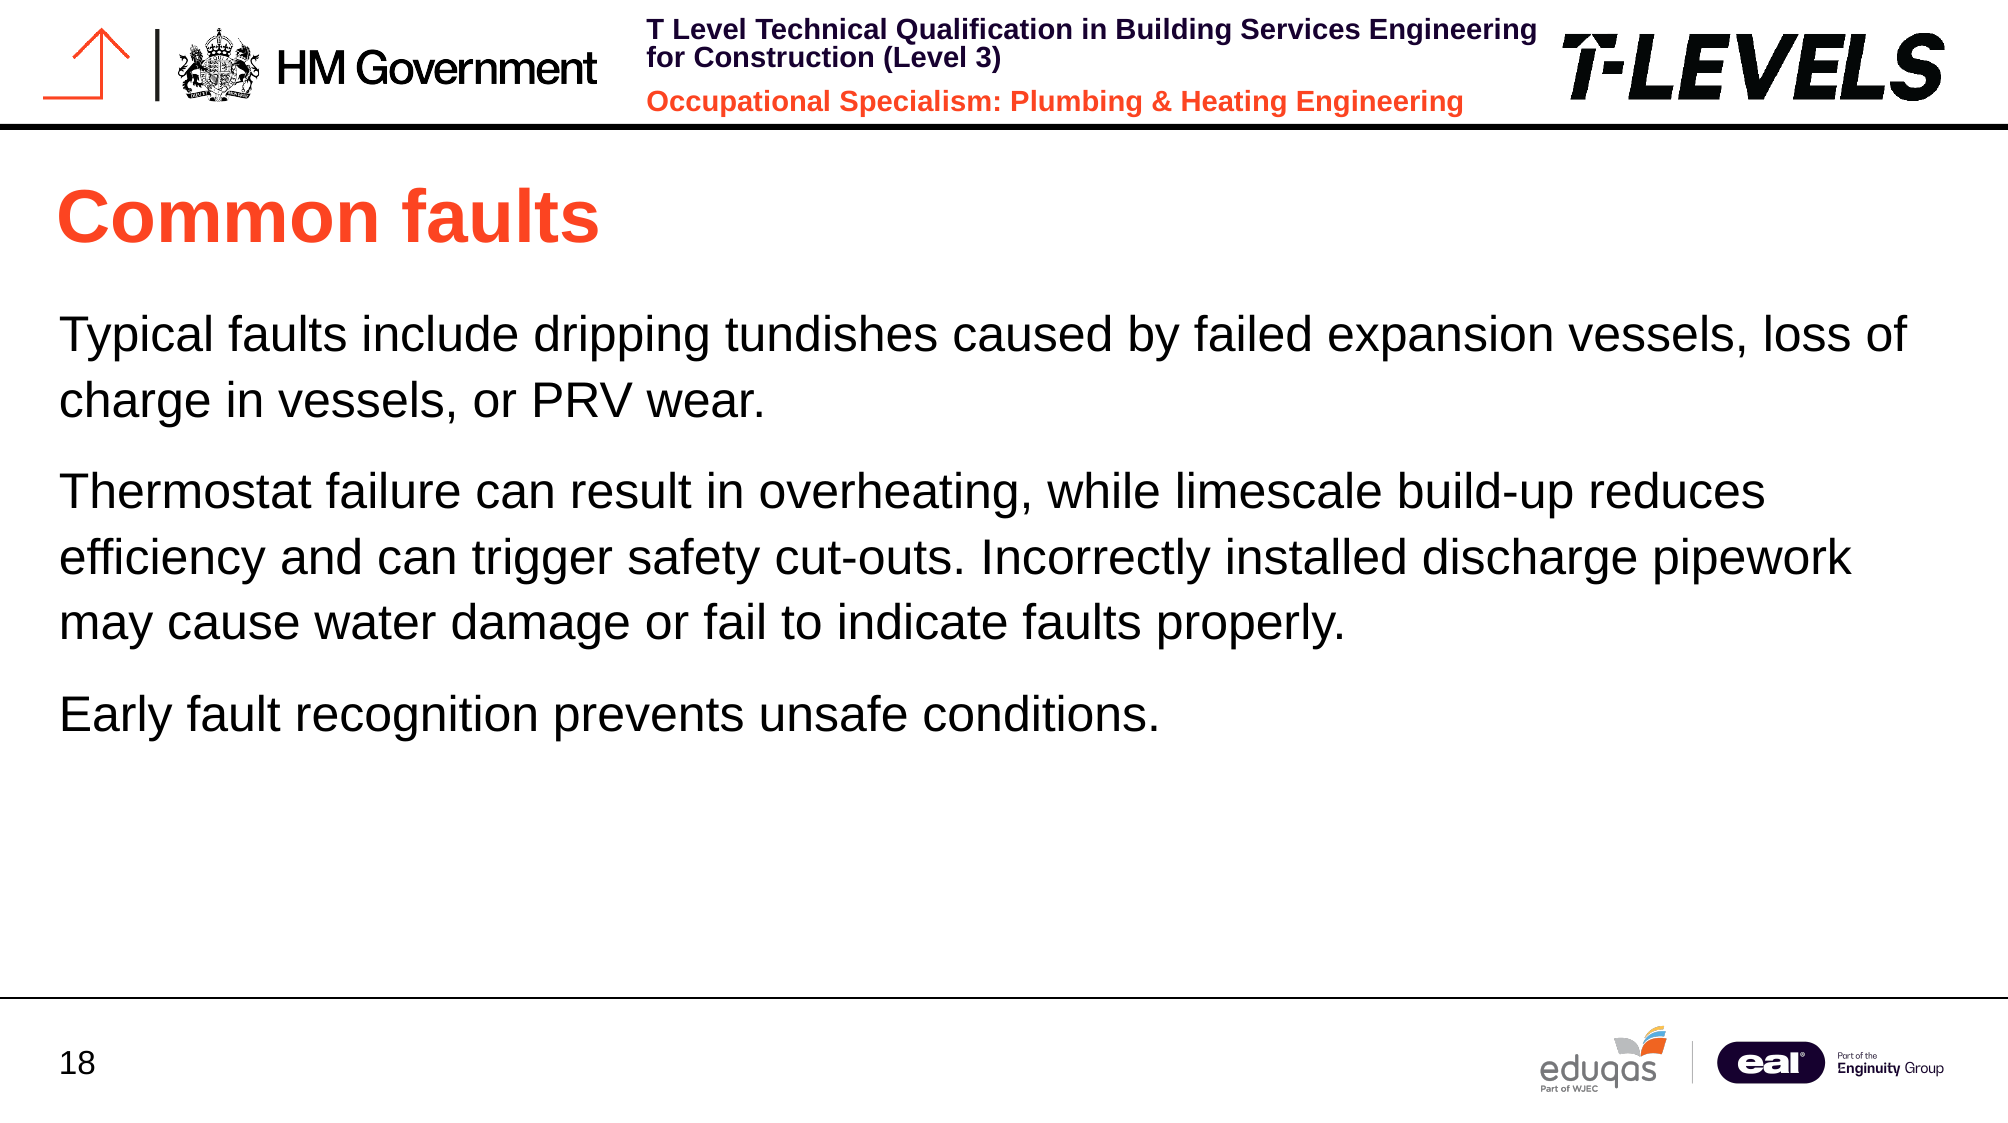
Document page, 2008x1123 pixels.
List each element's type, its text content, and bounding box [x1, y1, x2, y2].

picture [155, 28, 597, 102]
picture [1543, 25, 1964, 108]
picture [38, 27, 136, 100]
picture [1535, 1021, 1949, 1097]
list Typical faults include dripping tundishes caused by failed expansion vessels, loss of charge in vessels, or PRV wear. Thermostat failure can result in overheating, while limescale build-up reduces efficiency and can trigger safety cut-outs. Incorrectly installed discharge pipework may cause water damage or fail to indicate faults properly. Early fault recognition prevents unsafe conditions. [59, 295, 1949, 975]
title Common faults [41, 111, 1949, 314]
